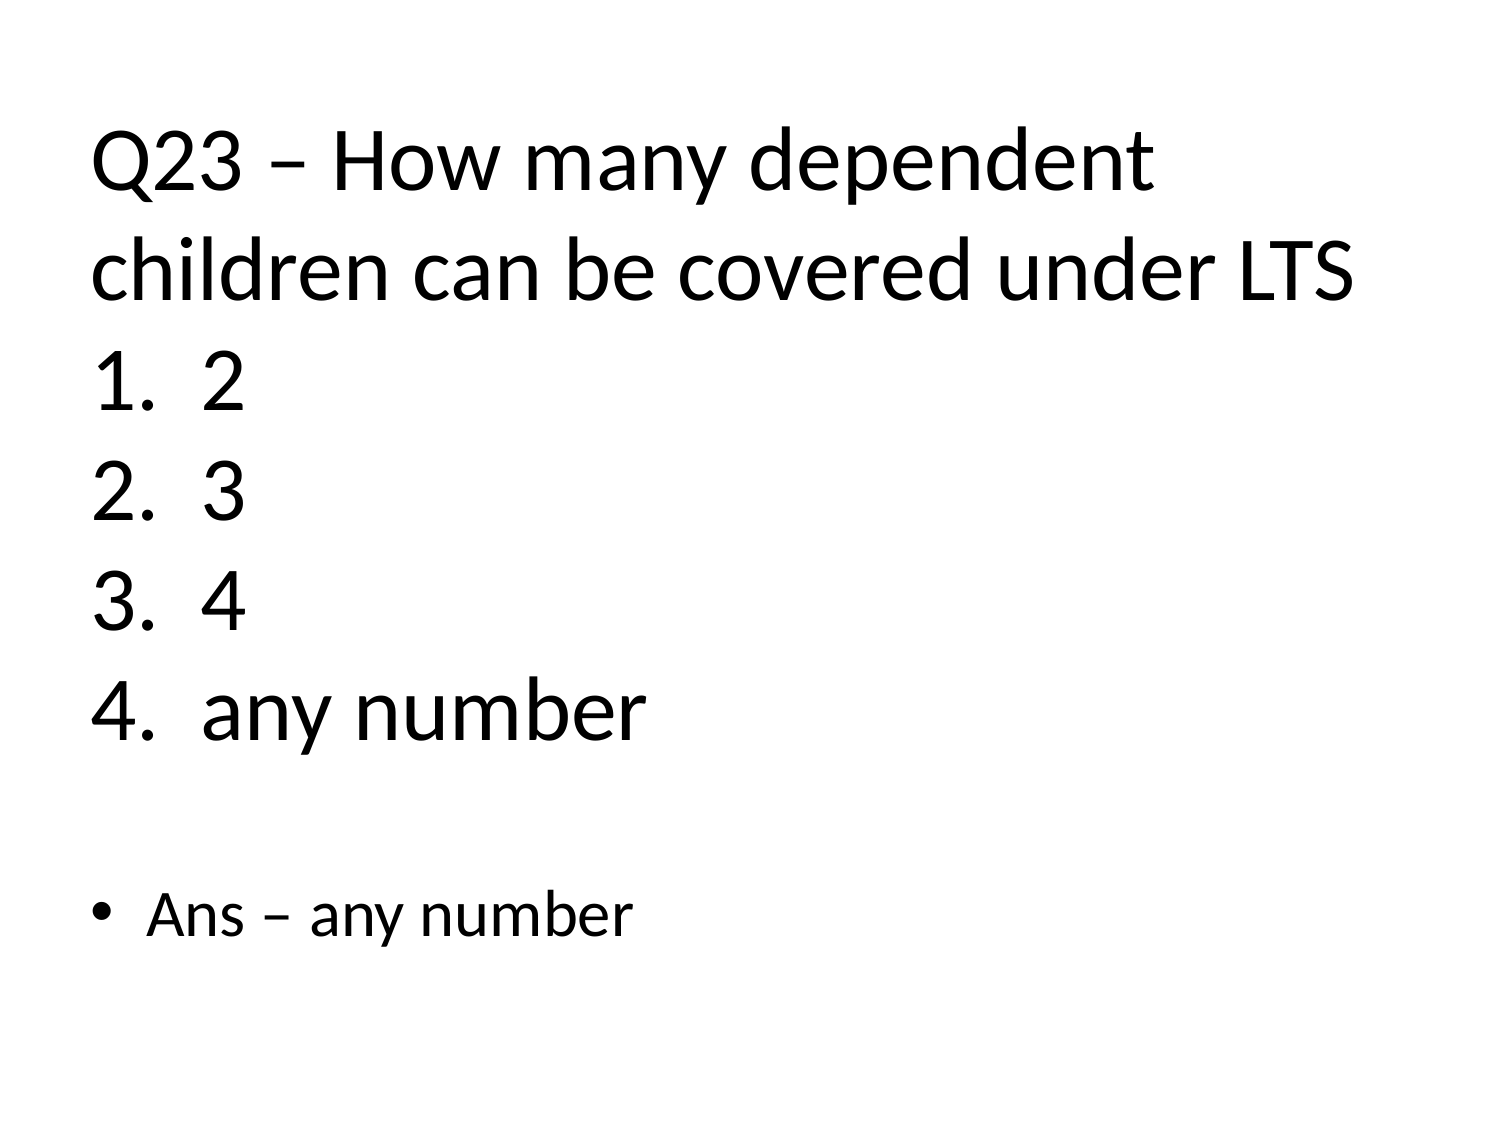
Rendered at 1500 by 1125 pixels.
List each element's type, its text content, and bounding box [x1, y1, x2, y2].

list Ans – any number [75, 862, 1425, 1005]
title Q23 – How many dependent children can be covered under LTS 1. 2 2. 3 3. 4 4. any number [75, 45, 1425, 813]
